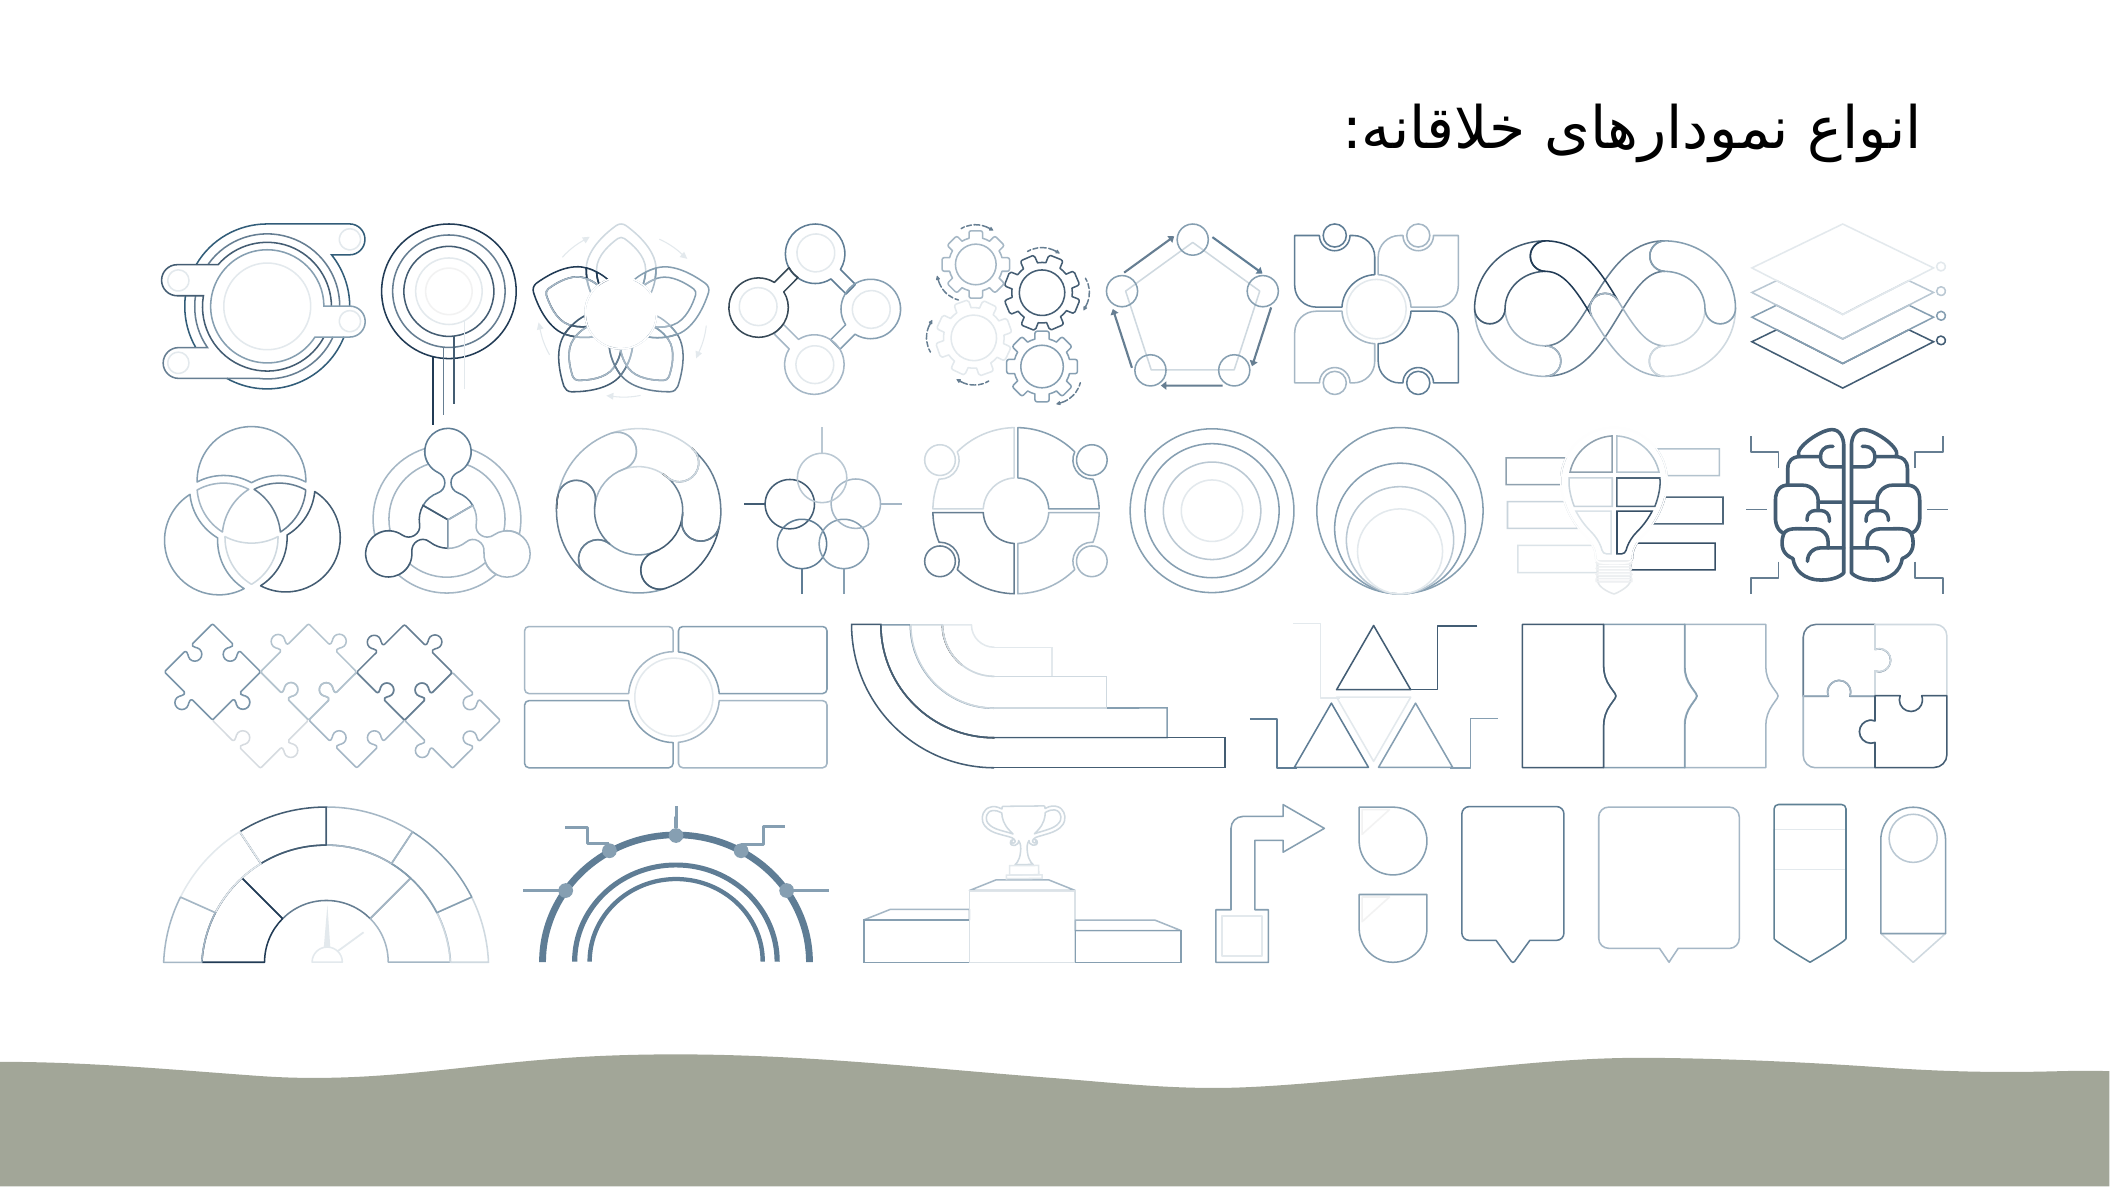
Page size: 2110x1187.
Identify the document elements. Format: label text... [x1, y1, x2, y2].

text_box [924, 427, 1108, 594]
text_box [164, 426, 341, 595]
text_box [863, 805, 1182, 963]
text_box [556, 428, 721, 593]
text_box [381, 223, 517, 425]
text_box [1803, 624, 1947, 768]
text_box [1106, 223, 1279, 390]
text_box [1461, 806, 1564, 963]
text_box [1359, 894, 1427, 963]
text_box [1316, 427, 1484, 594]
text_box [1130, 428, 1294, 593]
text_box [1506, 427, 1724, 594]
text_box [1359, 807, 1427, 875]
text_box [725, 223, 910, 395]
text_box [161, 223, 366, 403]
text_box [1598, 807, 1740, 963]
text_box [1774, 804, 1847, 963]
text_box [523, 805, 829, 963]
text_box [1751, 223, 1947, 389]
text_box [524, 626, 828, 768]
text_box انواع نمودارهای خلاقانه: [164, 69, 1944, 181]
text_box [1745, 427, 1948, 594]
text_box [1880, 807, 1946, 963]
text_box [1249, 623, 1498, 769]
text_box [1294, 223, 1459, 395]
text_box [164, 624, 500, 768]
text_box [1215, 804, 1325, 963]
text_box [363, 428, 534, 594]
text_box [1474, 240, 1736, 377]
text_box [743, 427, 902, 595]
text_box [1522, 624, 1779, 768]
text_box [925, 223, 1091, 406]
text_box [851, 624, 1225, 768]
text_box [532, 223, 710, 413]
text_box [163, 807, 489, 963]
